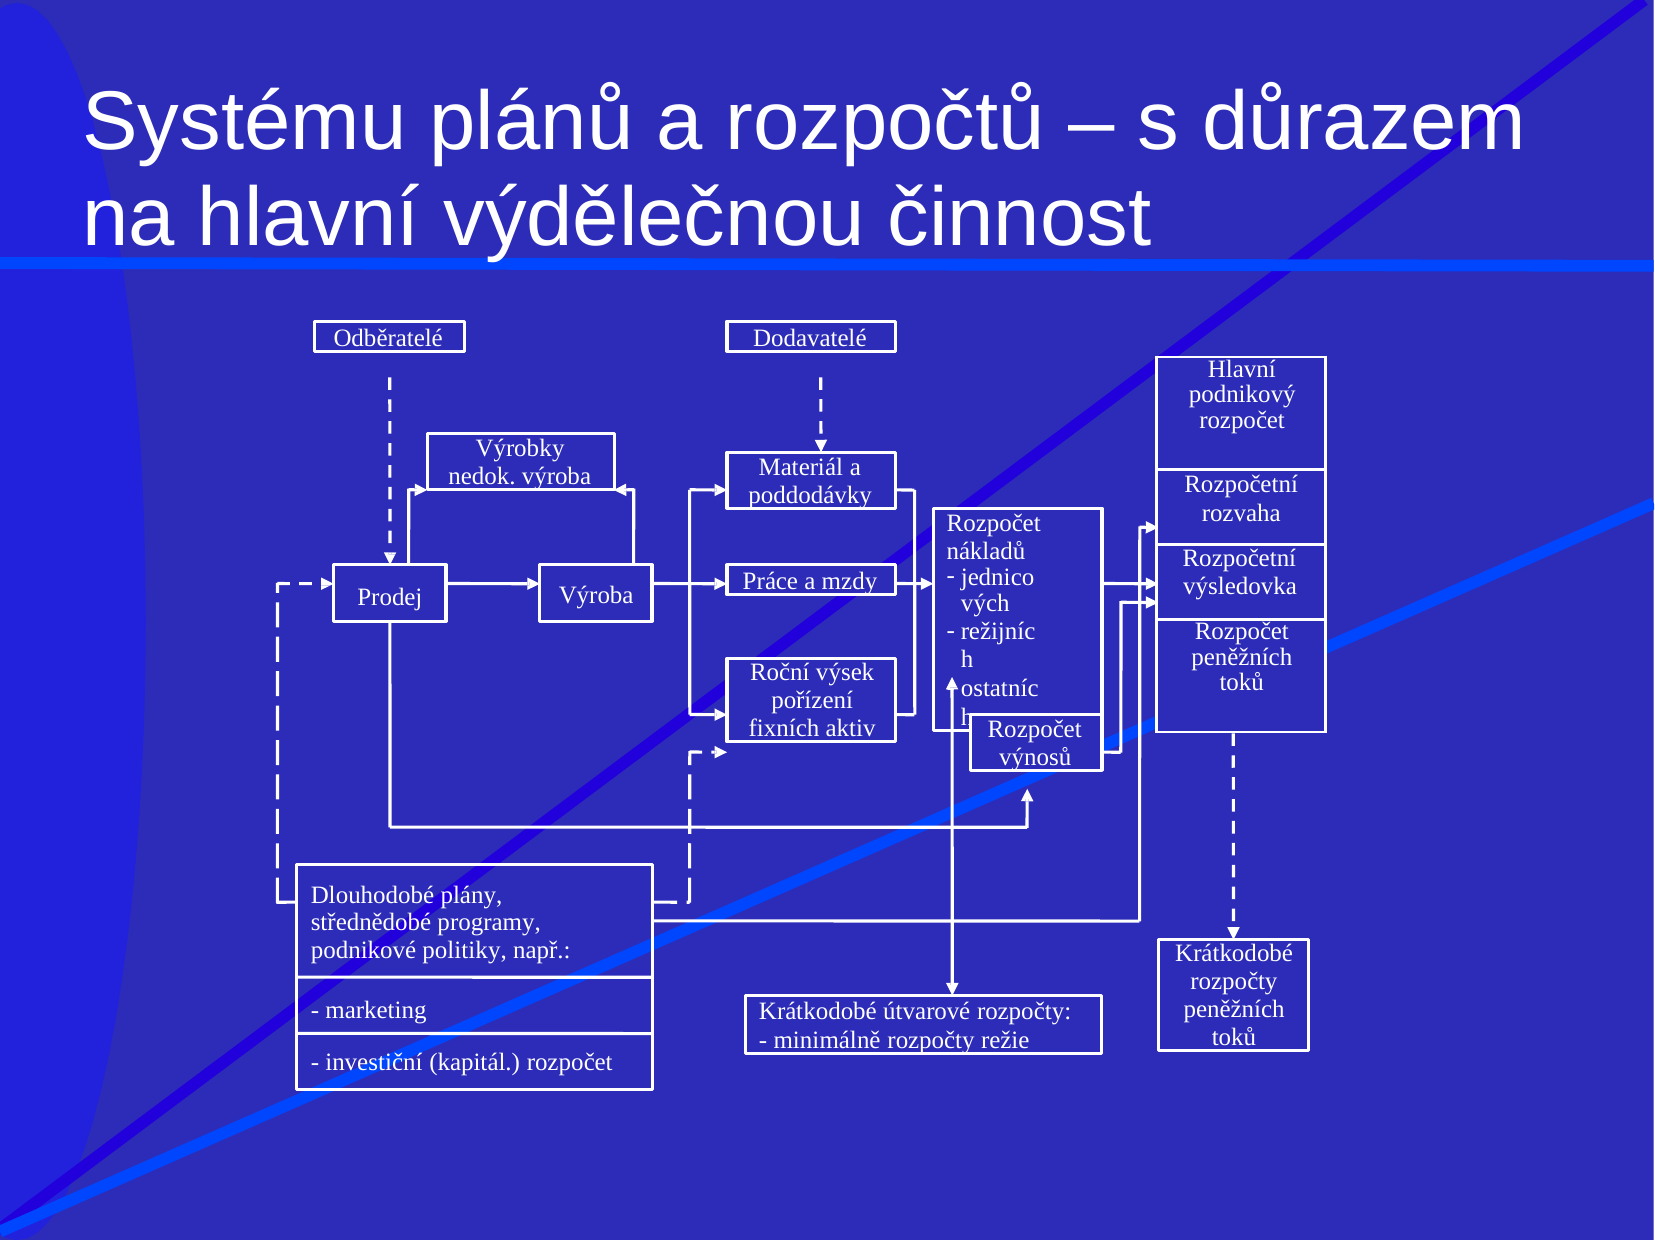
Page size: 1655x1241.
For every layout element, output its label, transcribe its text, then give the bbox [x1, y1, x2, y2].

text_box Krátkodobé rozpočty peněžních toků [1158, 939, 1309, 1051]
text_box [1231, 733, 1235, 746]
text_box Práce a mzdy [727, 564, 896, 595]
text_box [819, 399, 823, 412]
text_box [1102, 581, 1139, 586]
text_box [689, 483, 728, 497]
text_box [1227, 927, 1240, 940]
text_box [689, 750, 703, 754]
text_box [299, 582, 312, 586]
text_box [296, 1034, 653, 1090]
text_box - investiční (kapitál.) rozpočet [308, 1045, 615, 1076]
text_box [388, 399, 392, 412]
text_box [1231, 777, 1235, 790]
text_box [321, 577, 334, 590]
text_box [388, 486, 392, 500]
table_cell Rozpočetní výsledovka [1158, 546, 1324, 618]
text_box - marketing [308, 993, 429, 1024]
text_box Výrobky nedok. výroba [427, 433, 615, 490]
text_box [388, 508, 392, 522]
text_box Odběratelé [314, 321, 465, 352]
text_box [945, 677, 959, 996]
text_box [388, 421, 392, 434]
text_box [388, 530, 392, 544]
text_box Dlouhodobé plány, střednědobé programy, podnikové politiky, např.: [308, 880, 630, 965]
text_box [1231, 842, 1235, 856]
text_box [1231, 864, 1236, 878]
text_box [915, 577, 934, 590]
text_box Rozpočet nákladů jednicových režijních ostatních [933, 508, 1102, 731]
text_box [539, 564, 653, 622]
text_box [689, 708, 728, 721]
text_box [690, 577, 727, 590]
text_box [383, 552, 397, 565]
text_box Výroba [556, 578, 635, 609]
text_box [652, 581, 689, 586]
text_box [446, 577, 540, 590]
text_box Materiál a poddodávky [727, 452, 896, 509]
text_box [408, 483, 428, 497]
text_box Krátkodobé útvarové rozpočty: - minimálně rozpočty režie [745, 995, 1102, 1054]
text_box Dodavatelé [727, 321, 896, 352]
text_box [895, 581, 914, 586]
text_box [296, 978, 653, 1033]
text_box [819, 377, 823, 390]
text_box [711, 745, 728, 759]
text_box [613, 483, 635, 497]
text_box [388, 377, 392, 390]
text_box Prodej [355, 580, 425, 610]
text_box [1231, 908, 1236, 922]
text_box [1120, 596, 1155, 609]
text_box [1139, 521, 1155, 534]
text_box [1231, 886, 1236, 900]
text_box [1140, 577, 1155, 590]
table_cell Rozpočetní rozvaha [1158, 471, 1324, 543]
text_box [277, 581, 290, 586]
text_box [1231, 799, 1235, 812]
text_box [1020, 788, 1034, 828]
text_box [1231, 755, 1235, 768]
text_box [388, 443, 392, 456]
text_box [296, 864, 653, 977]
text_box [819, 421, 823, 434]
text_box [333, 564, 447, 622]
table_cell Rozpočet peněžních toků [1158, 621, 1324, 731]
text_box [1231, 820, 1235, 834]
text_box Roční výsek pořízení fixních aktiv [727, 658, 896, 742]
table_header Hlavní podnikový rozpočet [1158, 358, 1324, 468]
text_box [388, 465, 392, 478]
text_box [814, 439, 828, 453]
title Systému plánů a rozpočtů – s důrazem na hlavní výdělečnou činnost [80, 69, 1574, 277]
text_box Rozpočet výnosů [970, 714, 1103, 771]
